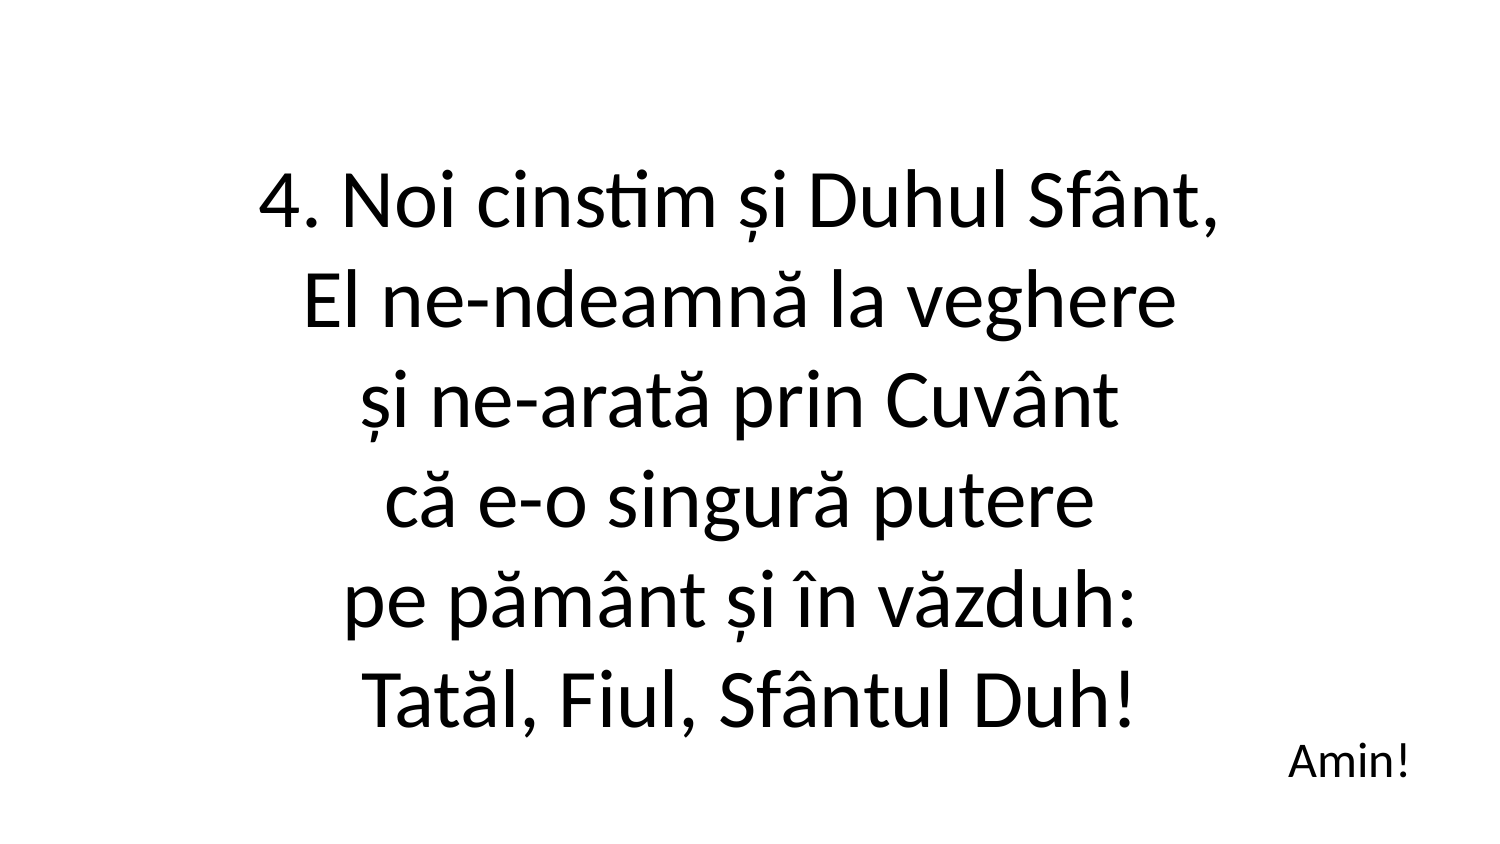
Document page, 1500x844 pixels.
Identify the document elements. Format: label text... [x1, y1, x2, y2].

text_box 4. Noi cinstim și Duhul Sfânt, El ne-ndeamnă la veghere și ne-arată prin Cuvânt că e-o singură putere pe pământ și în văzduh: Tatăl, Fiul, Sfântul Duh! [244, 92, 1256, 752]
text_box Amin! [1273, 674, 1427, 795]
